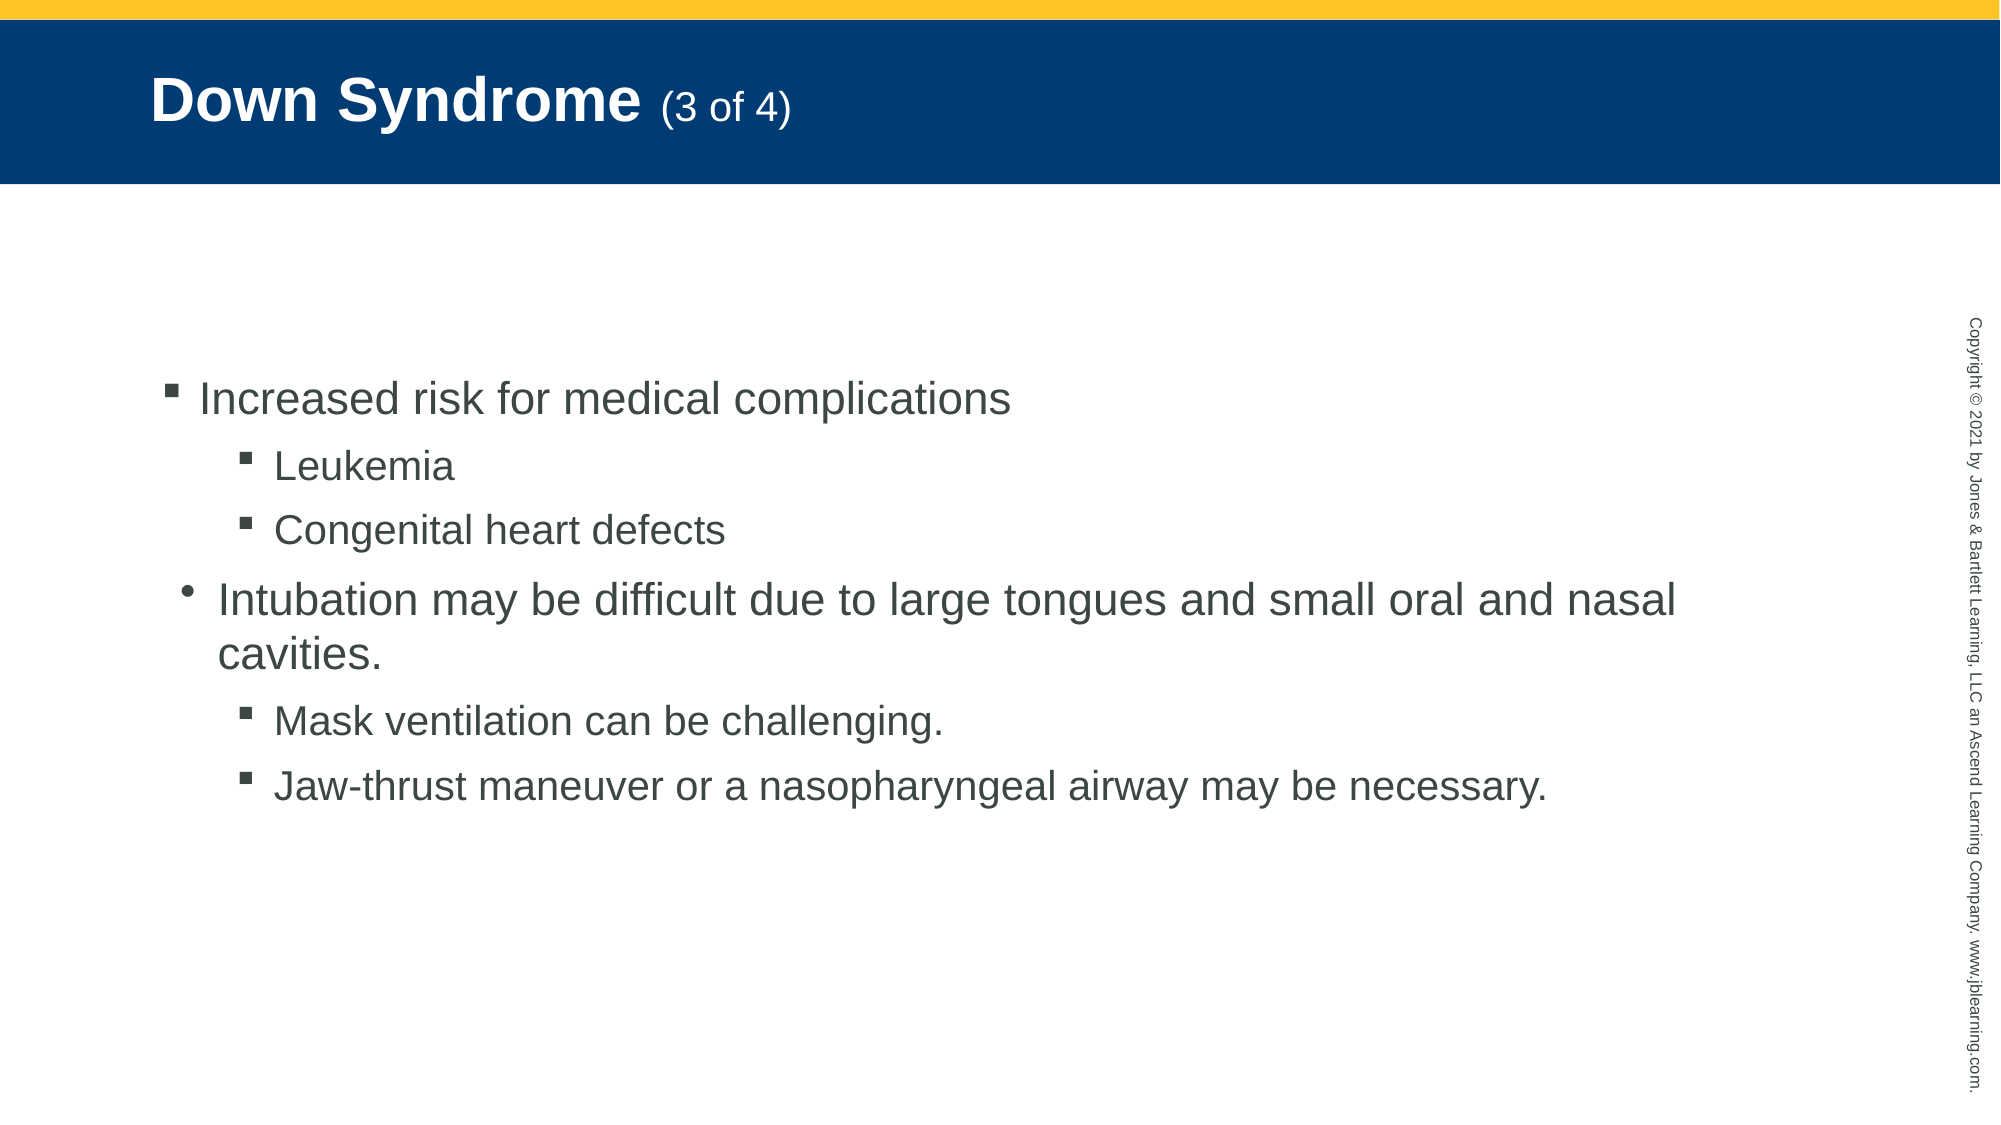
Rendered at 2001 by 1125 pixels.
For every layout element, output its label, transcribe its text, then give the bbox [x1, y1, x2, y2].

list Increased risk for medical complications Leukemia Congenital heart defects Intubation may be difficult due to large tongues and small oral and nasal cavities. Mask ventilation can be challenging. Jaw-thrust maneuver or a nasopharyngeal airway may be necessary. [146, 361, 1859, 1016]
title Down Syndrome (3 of 4) [0, 19, 2000, 185]
